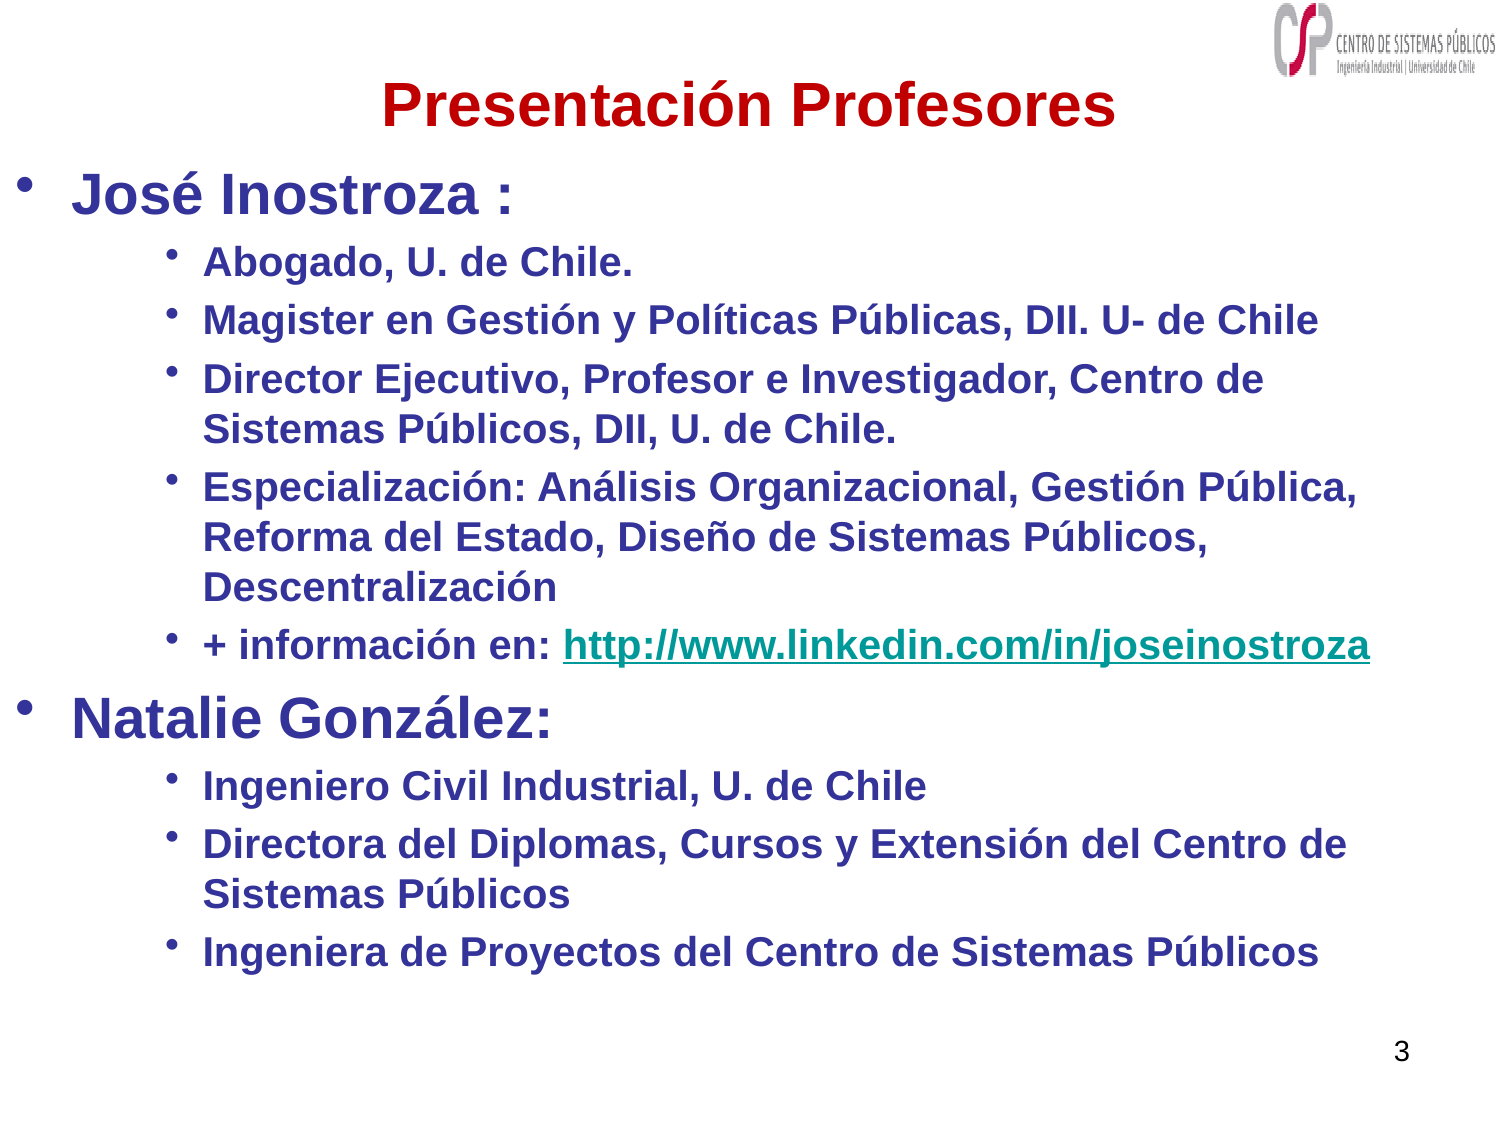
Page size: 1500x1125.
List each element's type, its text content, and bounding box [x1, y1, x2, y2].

title Presentación Profesores [74, 6, 1426, 148]
picture [1269, 0, 1500, 82]
list José Inostroza : Abogado, U. de Chile. Magister en Gestión y Políticas Públicas, DII. U- de Chile Director Ejecutivo, Profesor e Investigador, Centro de Sistemas Públicos, DII, U. de Chile. Especialización: Análisis Organizacional, Gestión Pública, Reforma del Estado, Diseño de Sistemas Públicos, Descentralización + información en: http://www.linkedin.com/in/joseinostroza Natalie González: Ingeniero Civil Industrial, U. de Chile Directora del Diplomas, Cursos y Extensión del Centro de Sistemas Públicos Ingeniera de Proyectos del Centro de Sistemas Públicos [0, 148, 1471, 1090]
slide_number 3 [1074, 1024, 1426, 1103]
